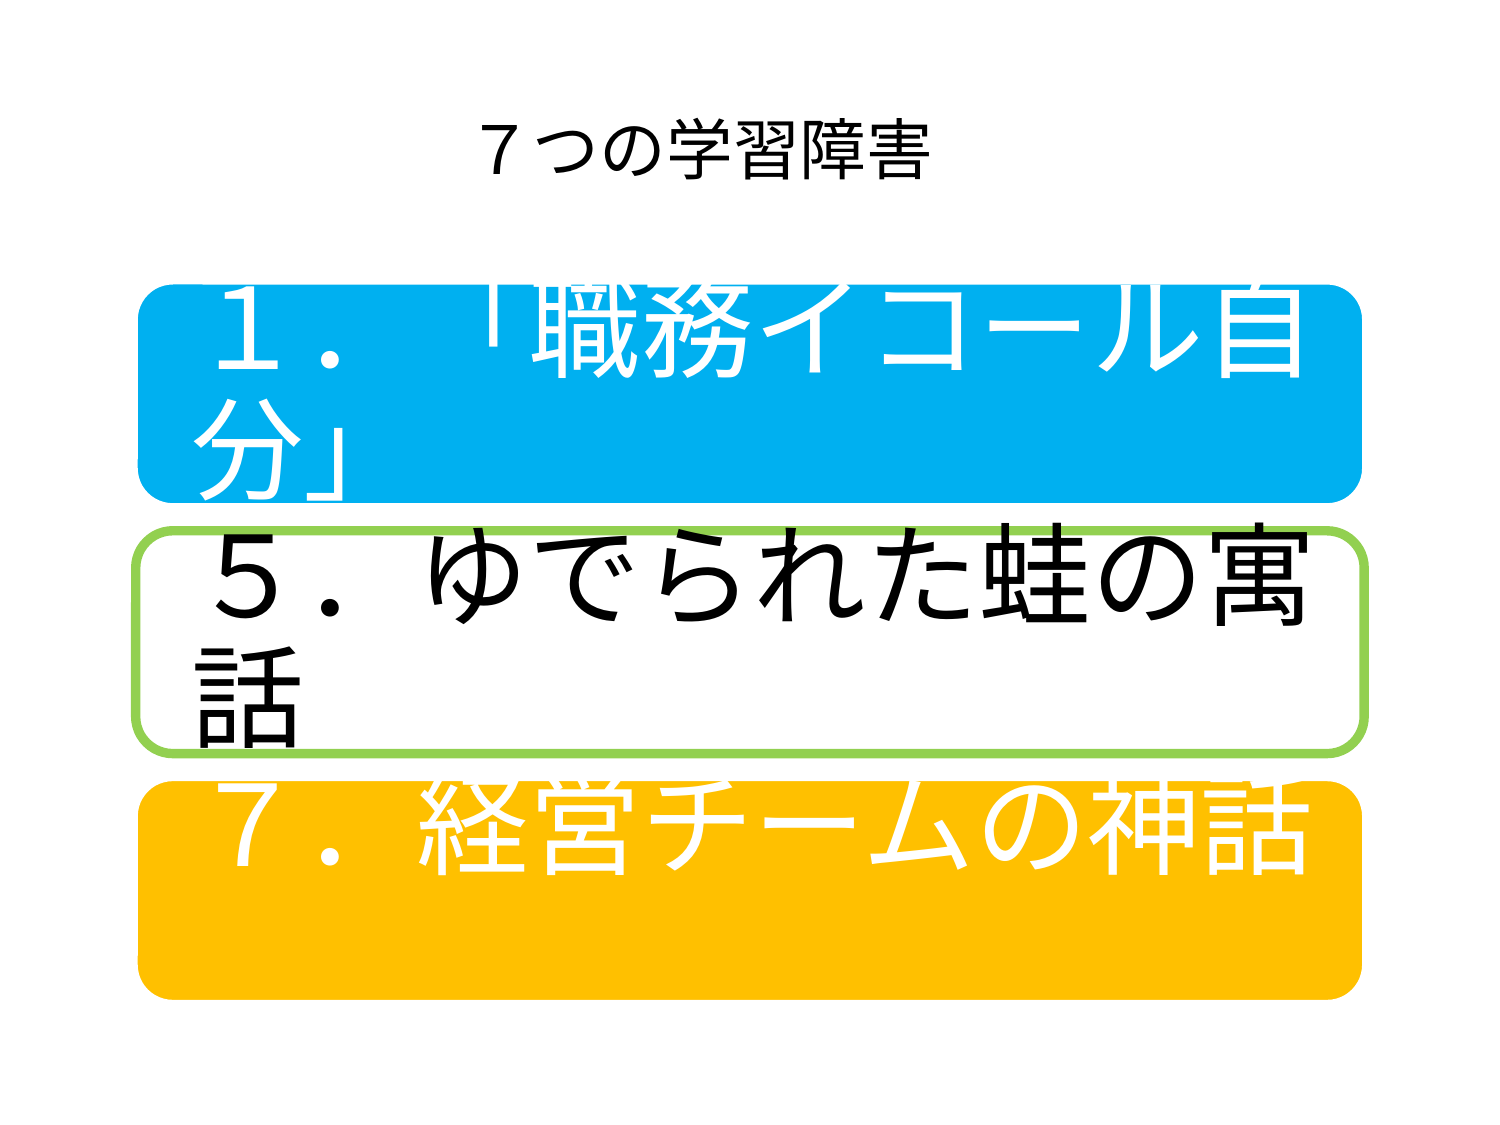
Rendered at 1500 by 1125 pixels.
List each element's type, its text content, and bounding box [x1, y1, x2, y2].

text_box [135, 249, 1365, 1036]
text_box ７つの学習障害 [451, 100, 949, 196]
